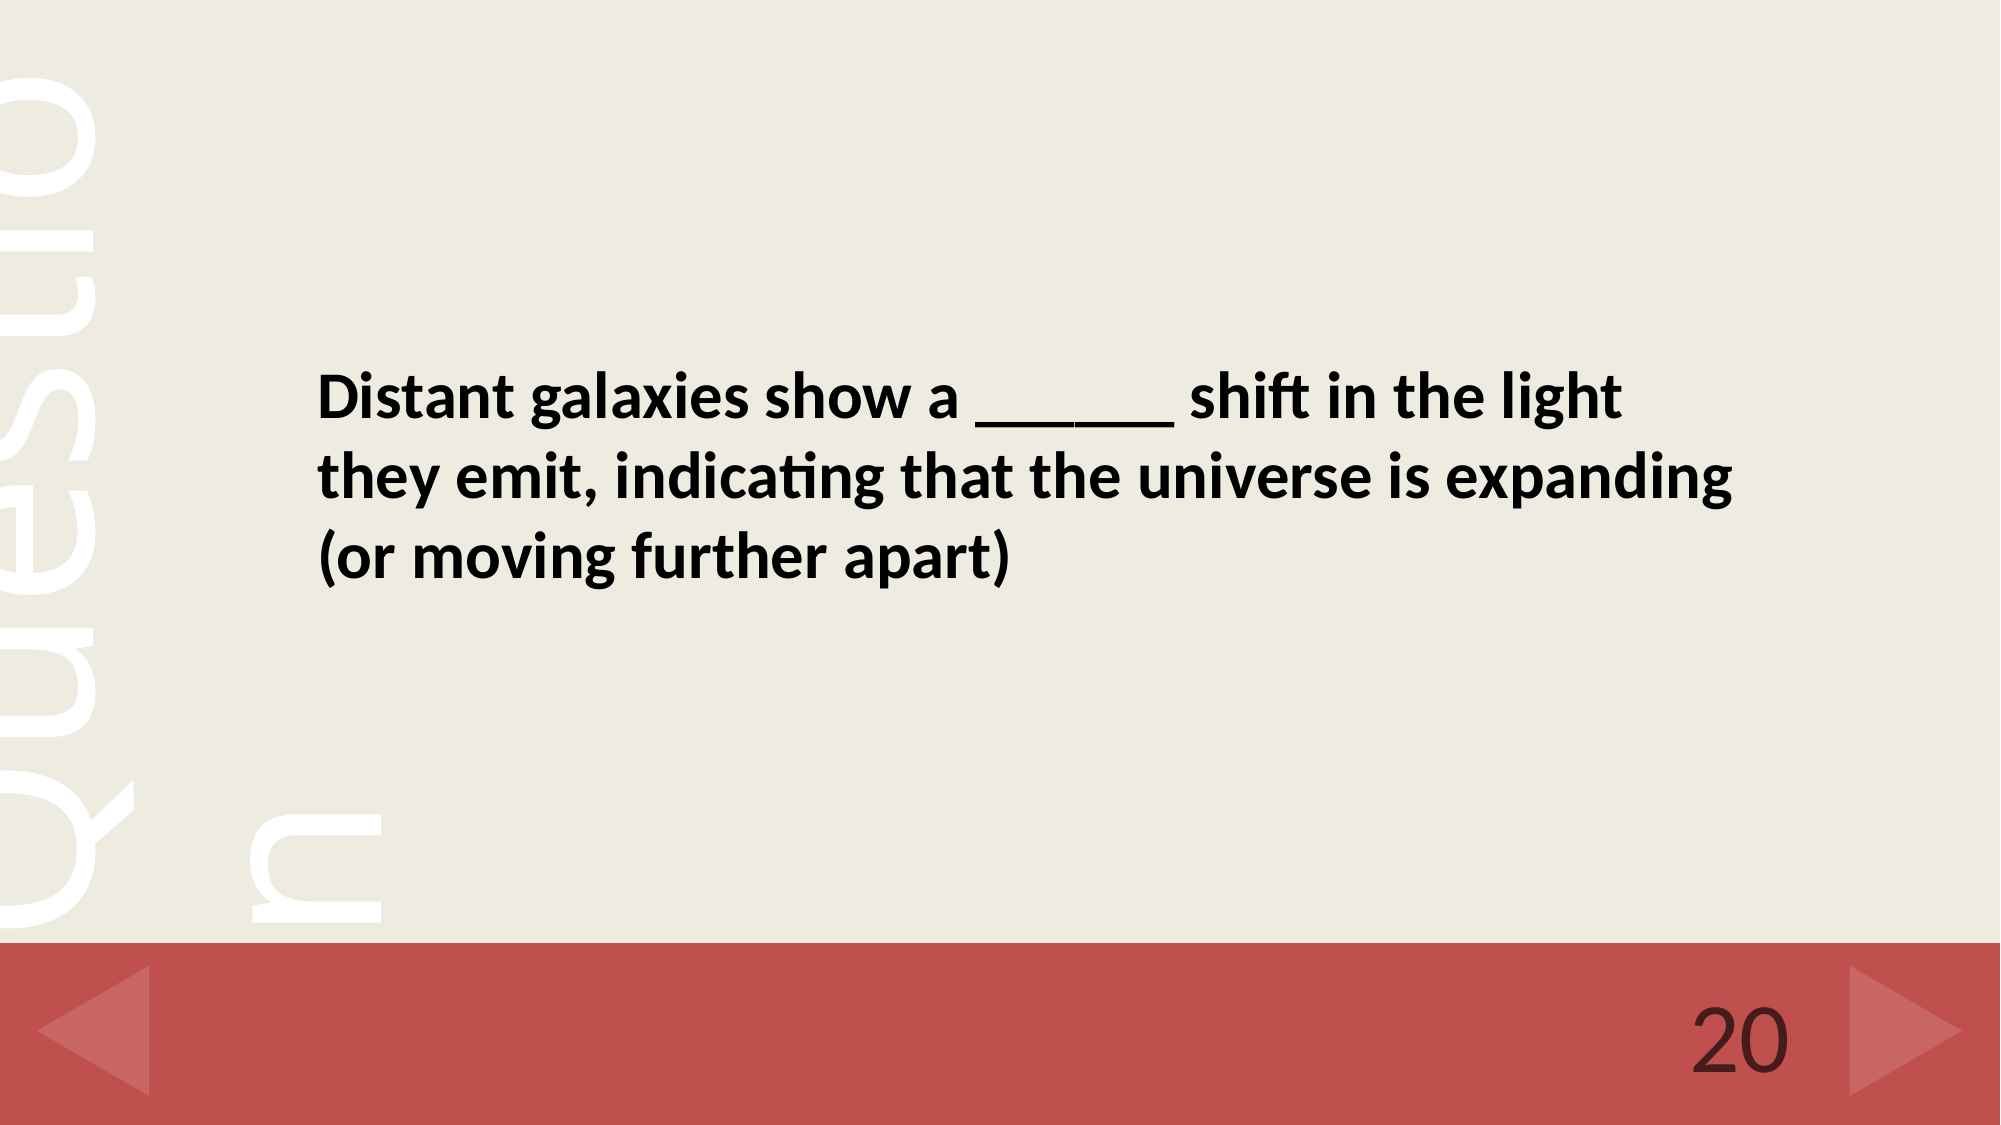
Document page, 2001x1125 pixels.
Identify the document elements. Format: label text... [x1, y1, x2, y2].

list Distant galaxies show a ______ shift in the light they emit, indicating that the universe is expanding (or moving further apart) [302, 307, 1760, 636]
list 20 [1494, 967, 1806, 1097]
